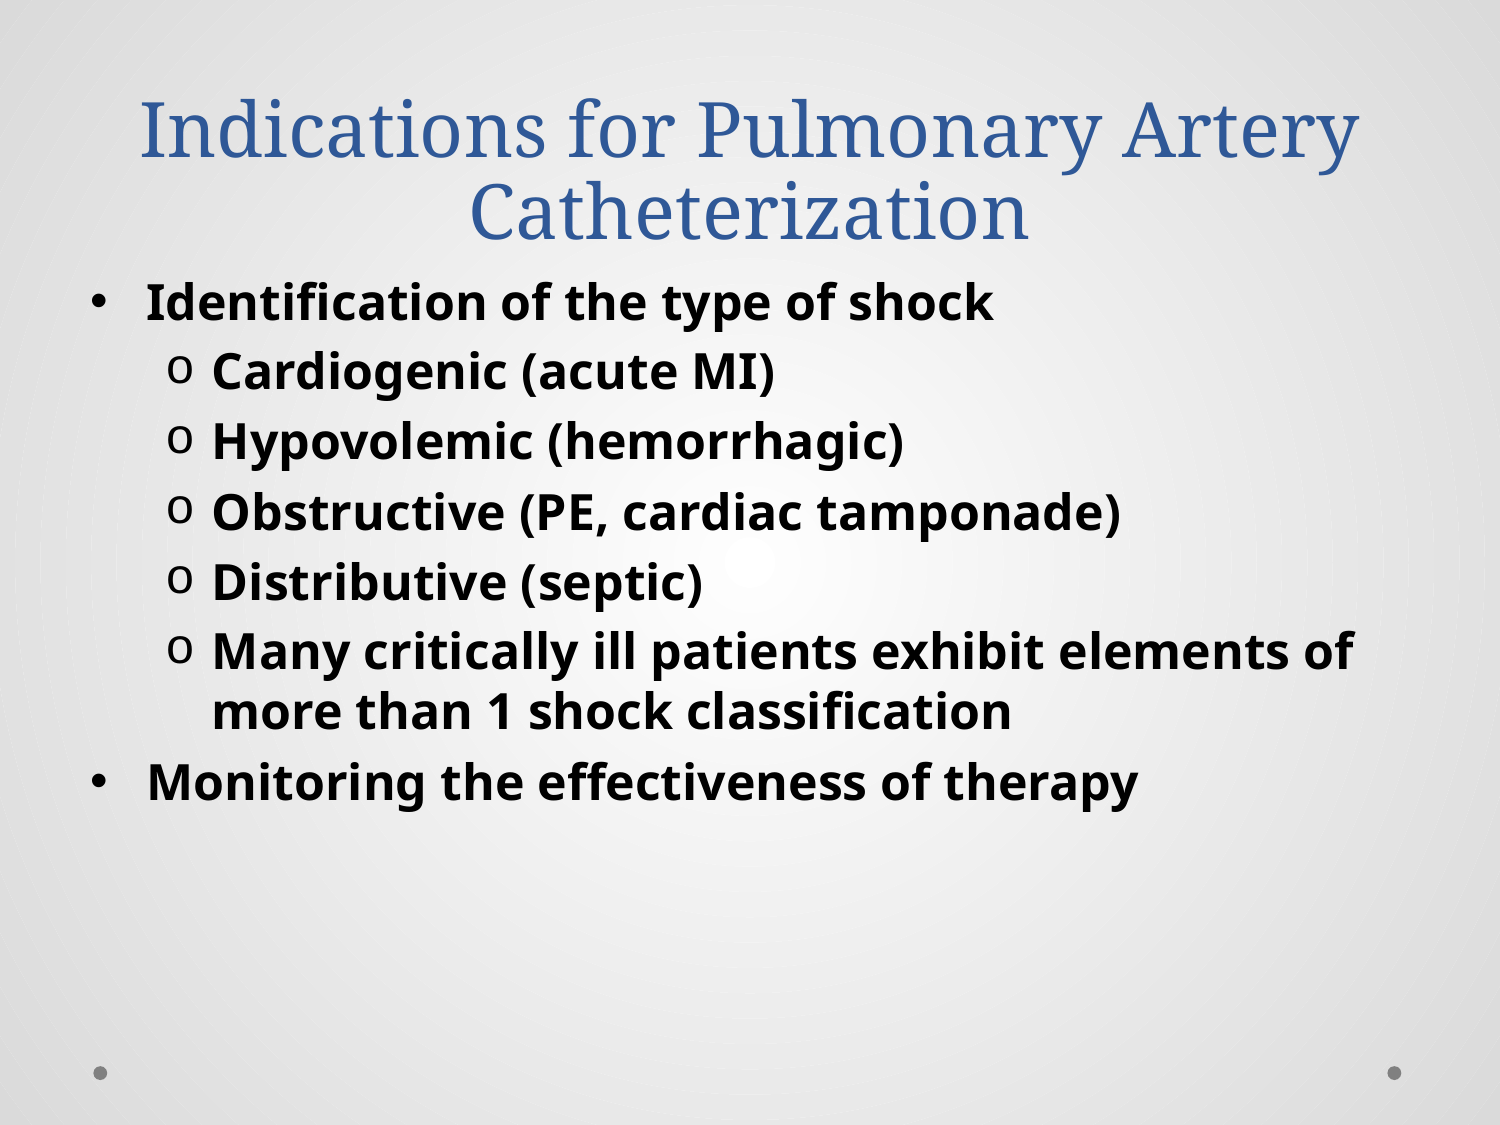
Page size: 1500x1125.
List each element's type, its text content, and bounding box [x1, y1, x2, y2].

list Identification of the type of shock Cardiogenic (acute MI) Hypovolemic (hemorrhagic) Obstructive (PE, cardiac tamponade) Distributive (septic) Many critically ill patients exhibit elements of more than 1 shock classification Monitoring the effectiveness of therapy [75, 262, 1425, 1005]
title Indications for Pulmonary Artery Catheterization [75, 0, 1425, 262]
